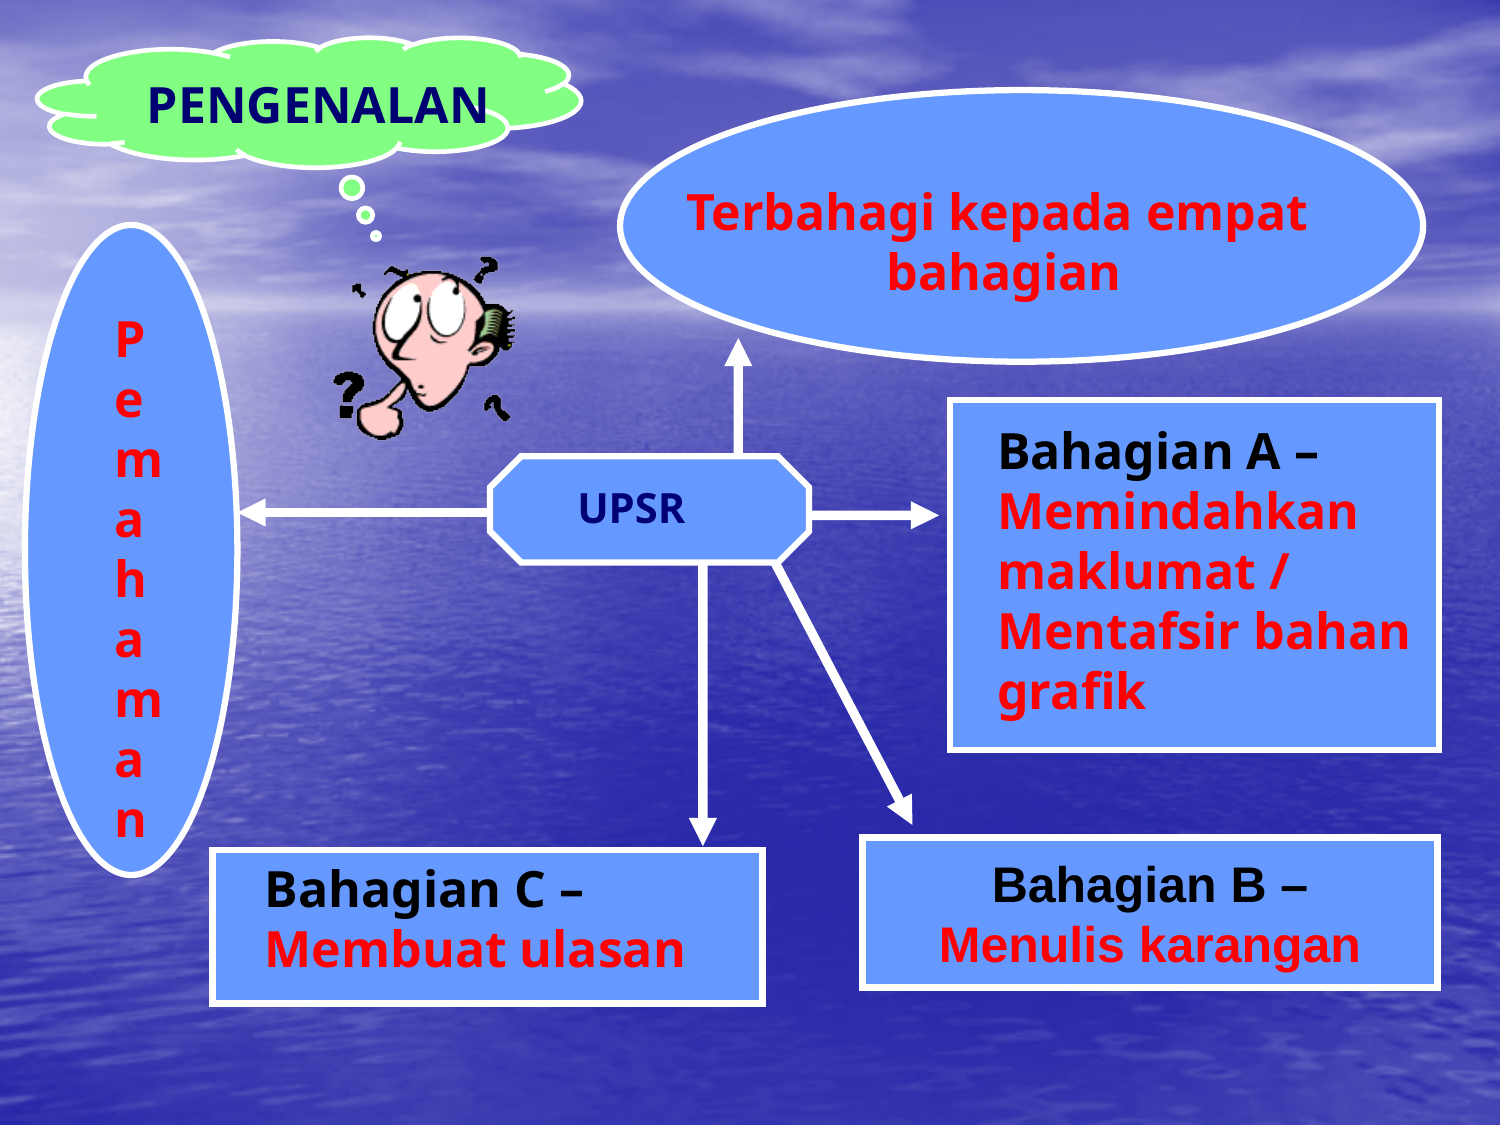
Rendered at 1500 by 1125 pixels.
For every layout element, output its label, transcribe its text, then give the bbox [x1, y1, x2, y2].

text_box Terbahagi kepada empat bahagian [671, 172, 1337, 308]
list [324, 249, 526, 451]
text_box [696, 562, 710, 847]
text_box [212, 849, 763, 1004]
text_box [358, 207, 373, 223]
text_box [774, 562, 913, 826]
text_box [24, 224, 238, 876]
text_box PENGENALAN [131, 66, 505, 142]
text_box [37, 37, 582, 168]
text_box [620, 90, 1424, 362]
text_box Pemahaman [99, 299, 175, 855]
text_box [732, 337, 745, 457]
text_box [372, 232, 380, 240]
text_box [950, 399, 1439, 750]
text_box Bahagian A – Memindahkan maklumat / Mentafsir bahan grafik [982, 412, 1427, 728]
text_box Bahagian B – Menulis karangan [862, 837, 1438, 988]
text_box Bahagian C – Membuat ulasan [249, 849, 738, 985]
text_box [809, 509, 940, 522]
text_box UPSR [562, 474, 737, 540]
text_box [341, 176, 363, 199]
text_box [490, 456, 810, 563]
